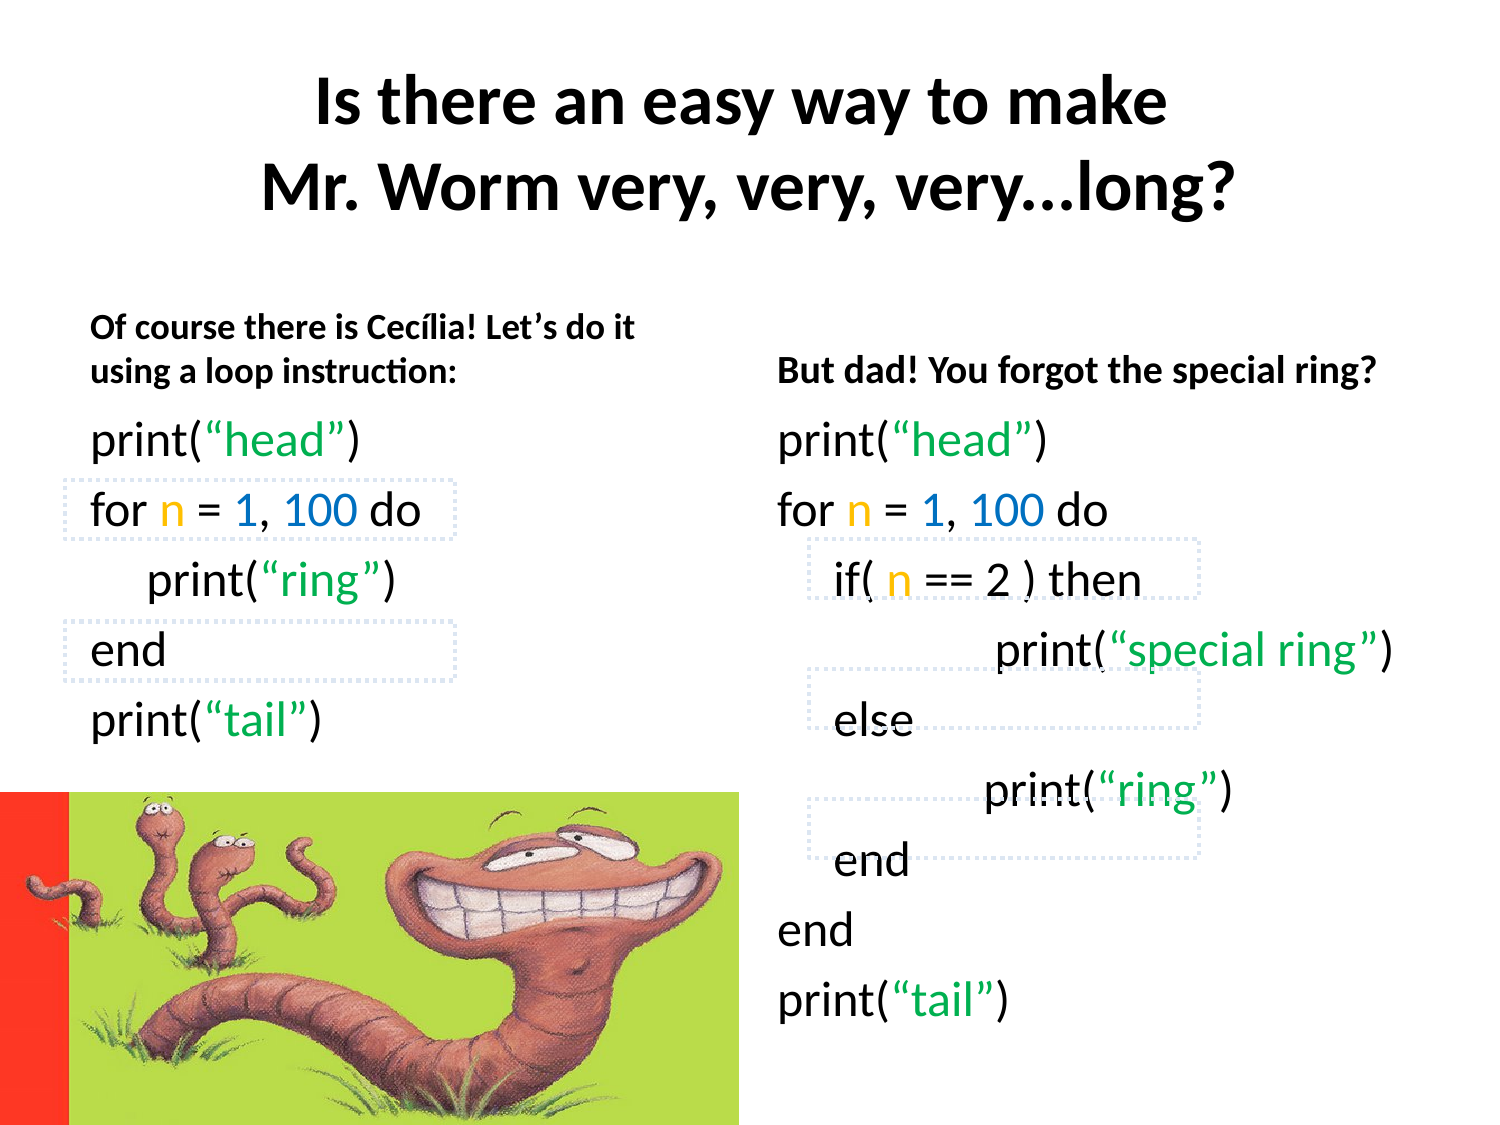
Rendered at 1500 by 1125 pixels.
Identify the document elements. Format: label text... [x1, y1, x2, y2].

text_box [807, 797, 1201, 860]
list print(“head”) for n = 1, 100 do print(“ring”) end print(“tail”) [75, 398, 738, 791]
text_box [63, 619, 457, 683]
text_box [807, 667, 1201, 730]
text_box [63, 478, 457, 541]
text_box [807, 537, 1201, 600]
list print(“head”) for n = 1, 100 do if( n == 2 ) then print(“special ring”) else print(“ring”) end end print(“tail”) [761, 398, 1425, 1047]
list Of course there is Cecília! Let’s do it using a loop instruction: [75, 293, 738, 398]
list But dad! You forgot the special ring? [761, 293, 1425, 398]
picture [0, 791, 739, 1125]
title Is there an easy way to make Mr. Worm very, very, very...long? [75, 45, 1425, 233]
